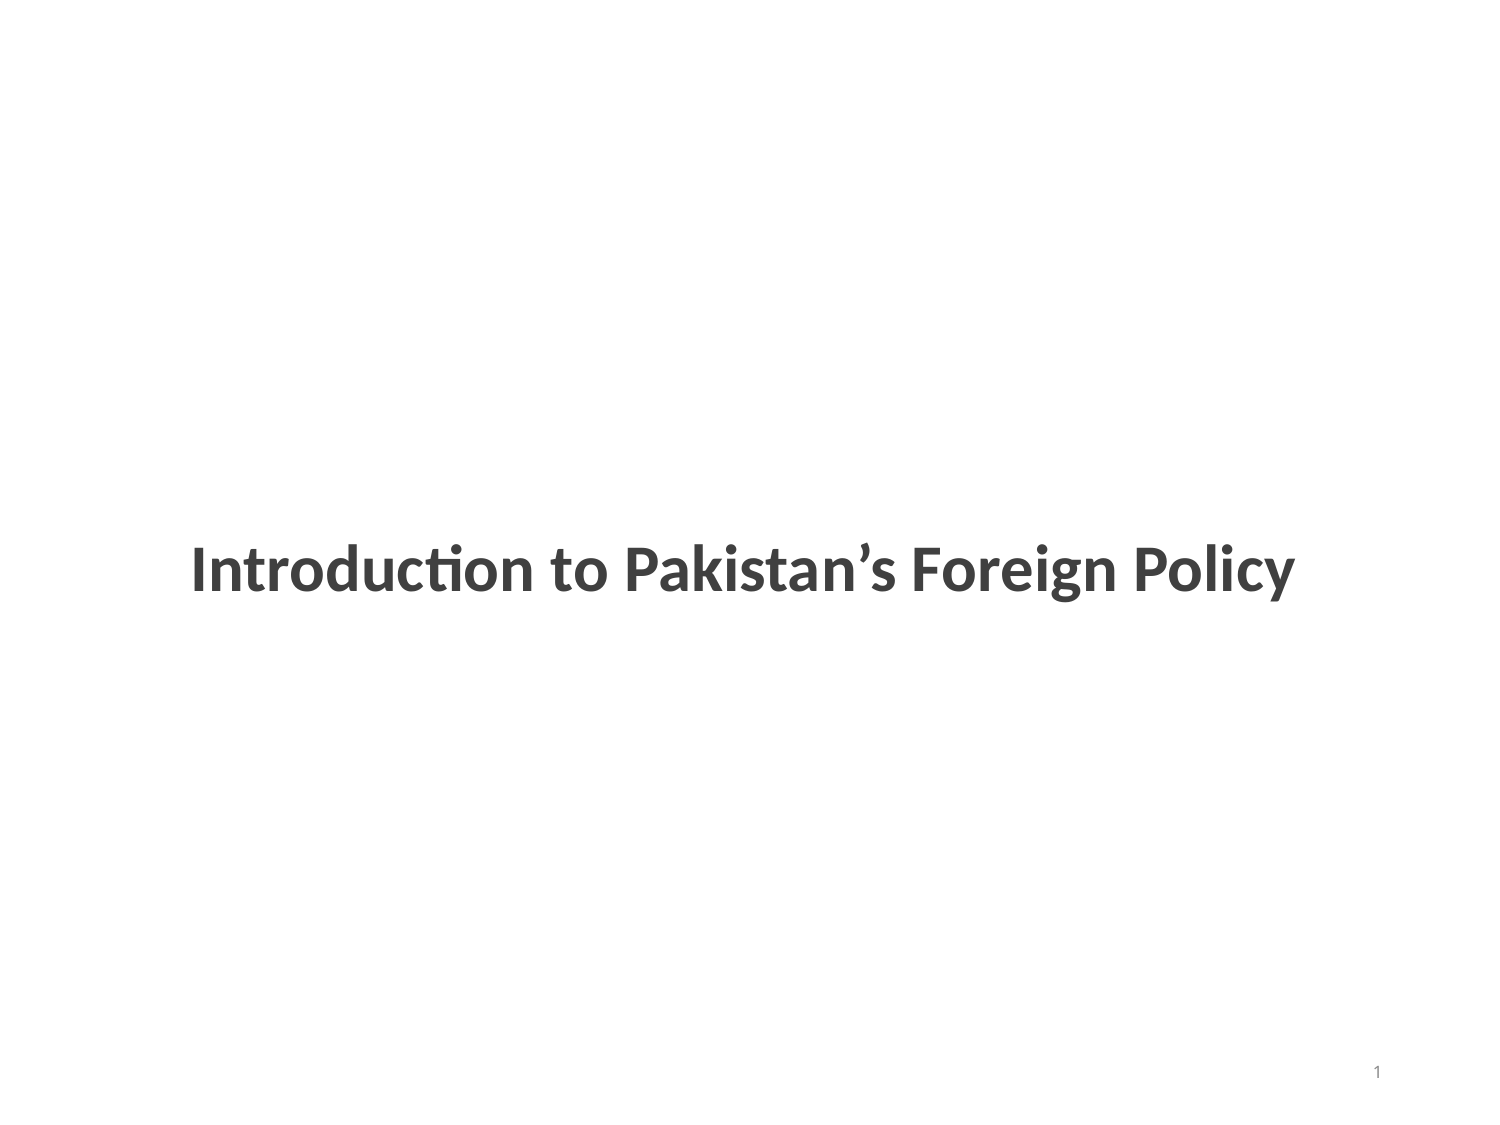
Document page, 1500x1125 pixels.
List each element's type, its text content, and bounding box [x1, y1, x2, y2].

subtitle Introduction to Pakistan’s Foreign Policy [137, 526, 1350, 778]
slide_number 1 [1060, 1042, 1398, 1103]
